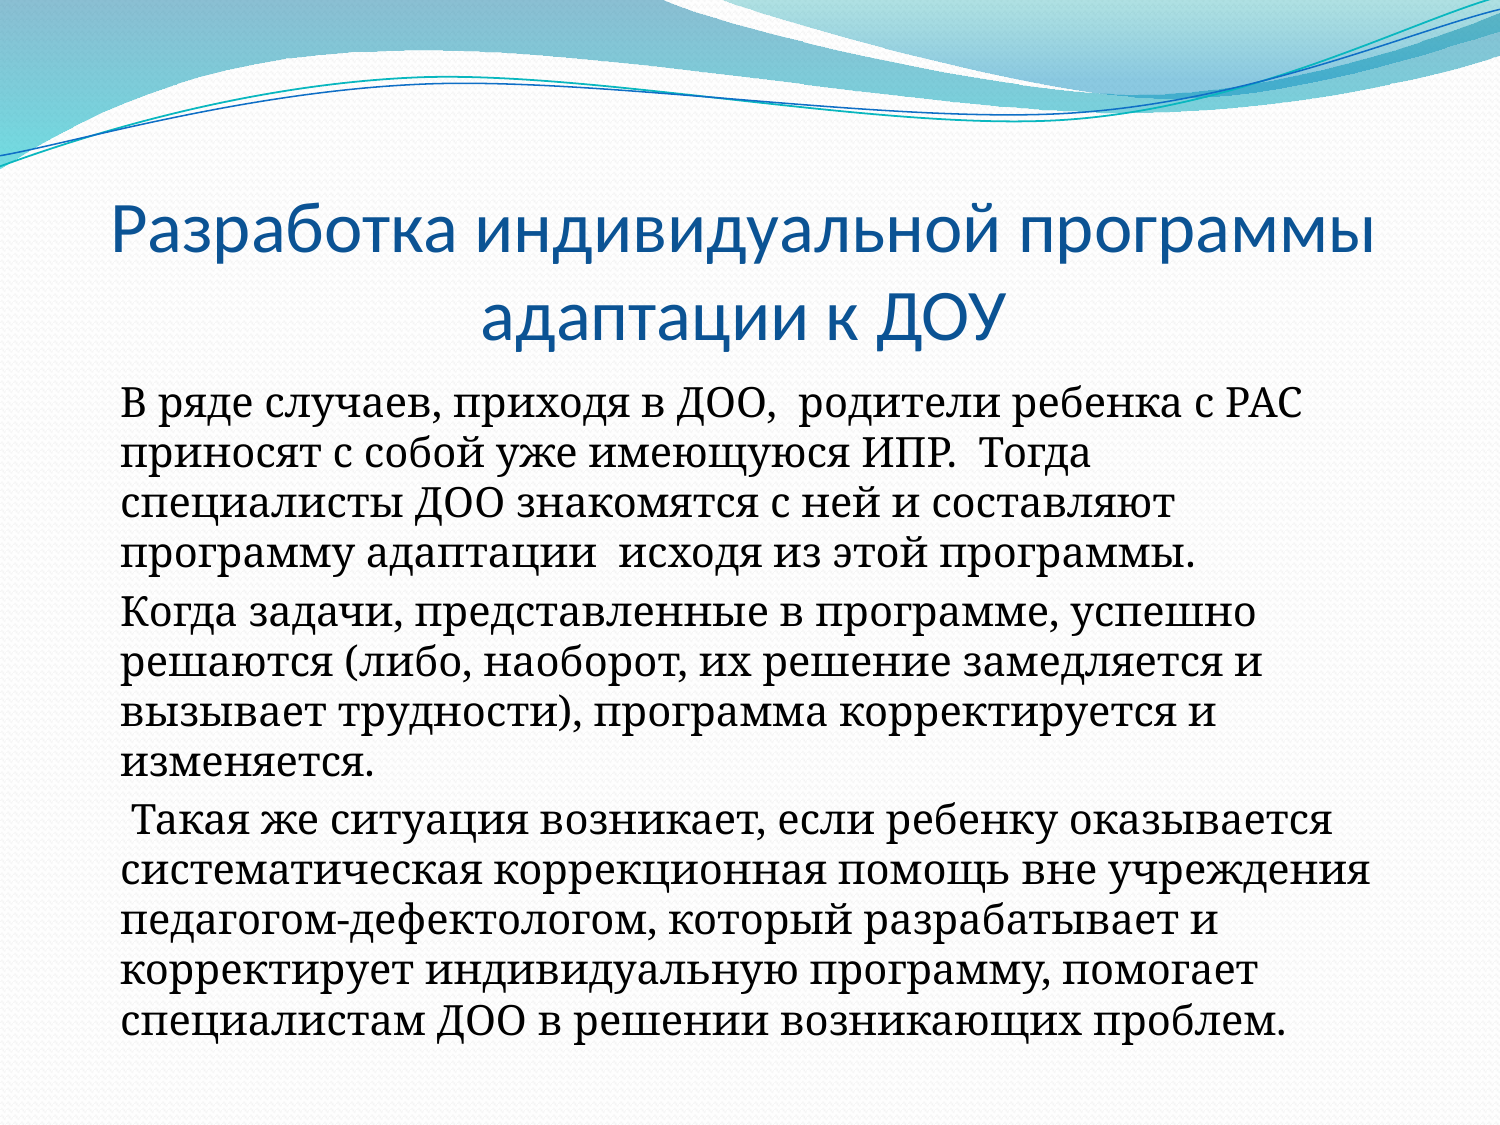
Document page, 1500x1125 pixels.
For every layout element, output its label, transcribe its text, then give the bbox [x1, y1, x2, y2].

title Разработка индивидуальной программы адаптации к ДОУ [0, 172, 1494, 355]
list В ряде случаев, приходя в ДОО, родители ребенка с РАС приносят с собой уже имеющуюся ИПР. Тогда специалисты ДОО знакомятся с ней и составляют программу адаптации исходя из этой программы. Когда задачи, представленные в программе, успешно решаются (либо, наоборот, их решение замедляется и вызывает трудности), программа корректируется и изменяется. Такая же ситуация возникает, если ребенку оказывается систематическая коррекционная помощь вне учреждения педагогом-дефектологом, который разрабатывает и корректирует индивидуальную программу, помогает специалистам ДОО в решении возникающих проблем. [117, 368, 1376, 1125]
